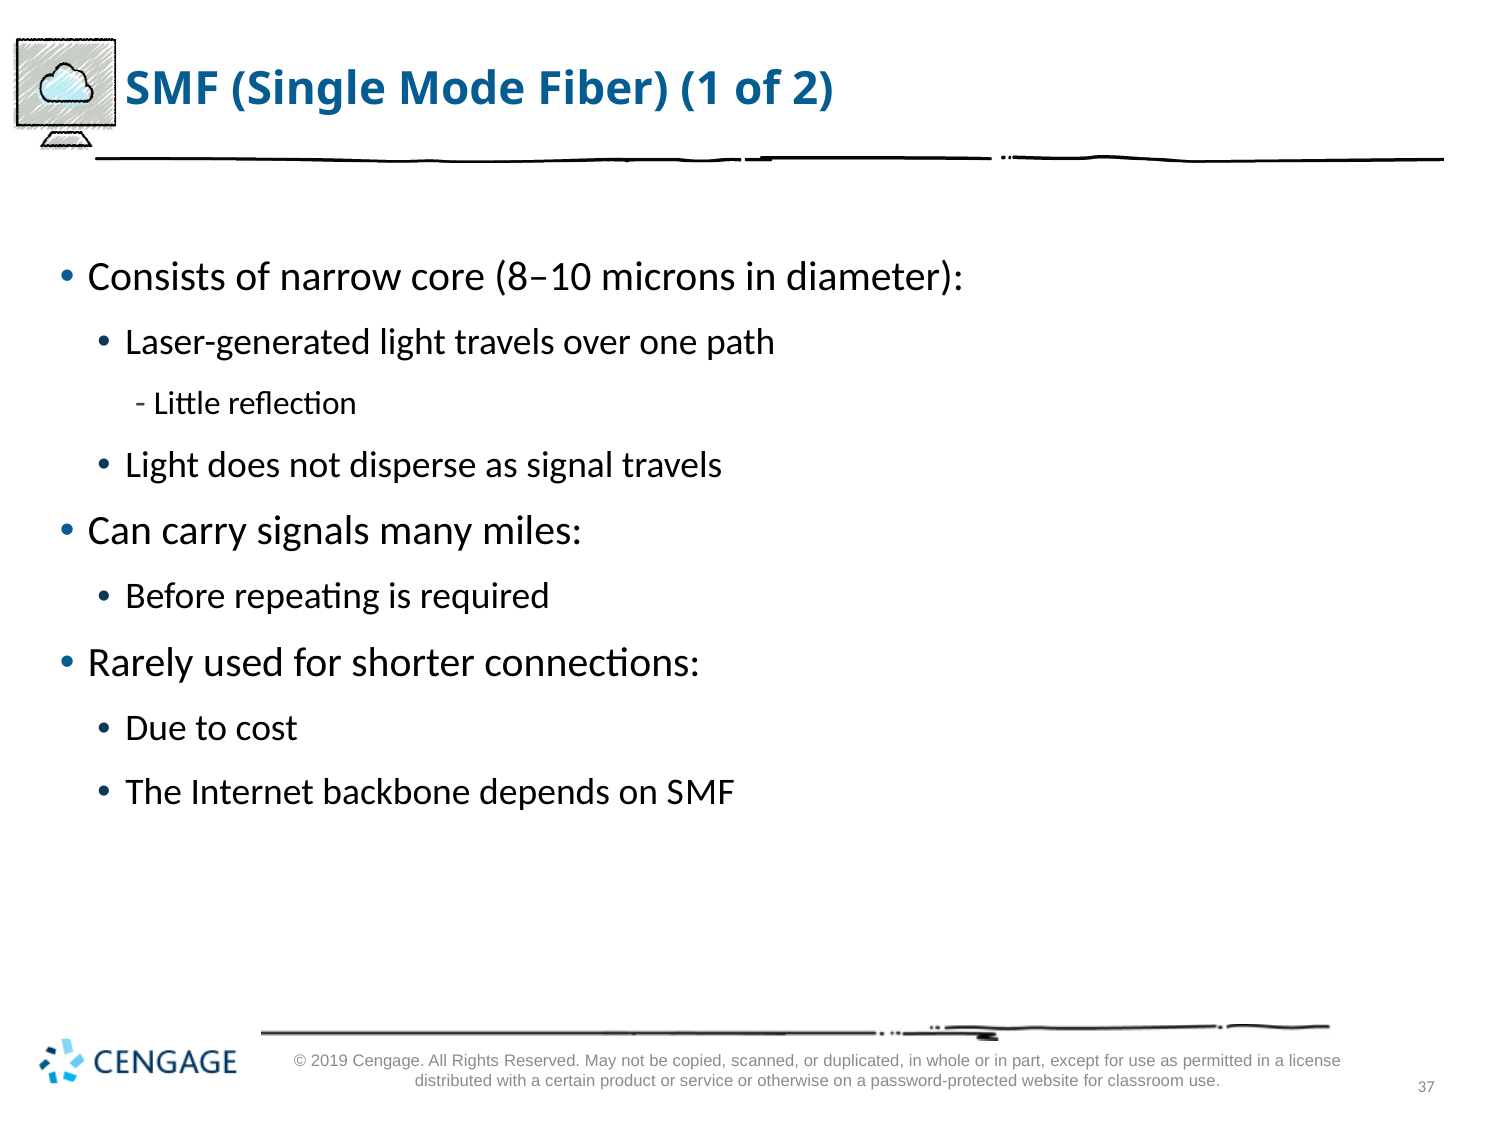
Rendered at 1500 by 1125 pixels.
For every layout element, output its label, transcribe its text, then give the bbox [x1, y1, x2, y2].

list Consists of narrow core (8–10 microns in diameter): Laser-generated light travels over one path Little reflection Light does not disperse as signal travels Can carry signals many miles: Before repeating is required Rarely used for shorter connections: Due to cost The Internet backbone depends on S M F [59, 252, 1441, 819]
picture [95, 155, 1444, 163]
picture [13, 36, 117, 151]
title S M F (Single Mode Fiber) (1 of 2) [125, 66, 1442, 116]
footer © 2019 Cengage. All Rights Reserved. May not be copied, scanned, or duplicated, in whole or in part, except for use as permitted in a license distributed with a certain product or service or otherwise on a password-protected website for classroom use. [262, 1050, 1375, 1091]
picture [19, 1025, 249, 1096]
picture [261, 1024, 1331, 1041]
